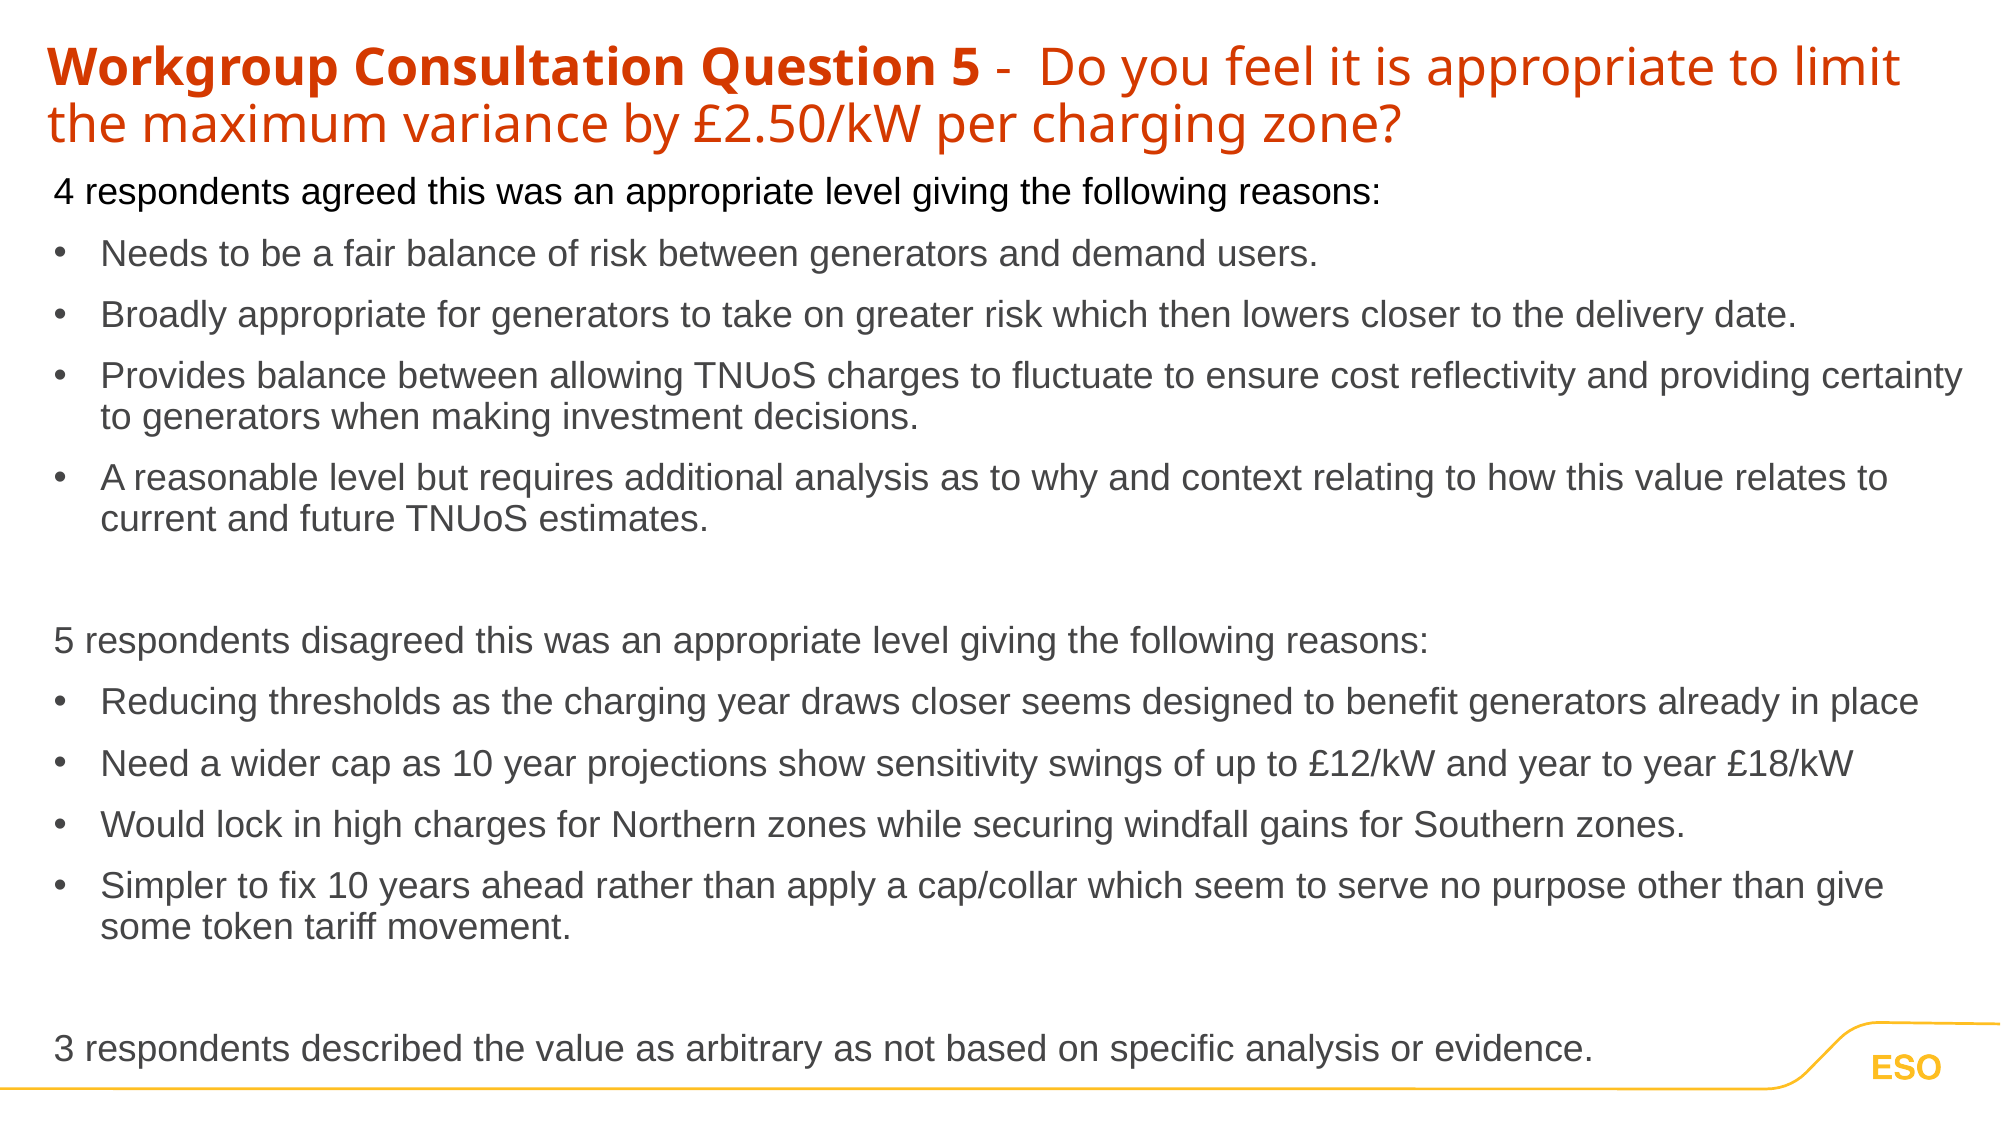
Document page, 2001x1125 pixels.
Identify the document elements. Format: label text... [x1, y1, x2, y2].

title Workgroup Consultation Question 5 - Do you feel it is appropriate to limit the maximum variance by £2.50/kW per charging zone? [33, 33, 1934, 166]
list 4 respondents agreed this was an appropriate level giving the following reasons: Needs to be a fair balance of risk between generators and demand users. Broadly appropriate for generators to take on greater risk which then lowers closer to the delivery date. Provides balance between allowing TNUoS charges to fluctuate to ensure cost reflectivity and providing certainty to generators when making investment decisions. A reasonable level but requires additional analysis as to why and context relating to how this value relates to current and future TNUoS estimates. 5 respondents disagreed this was an appropriate level giving the following reasons: Reducing thresholds as the charging year draws closer seems designed to benefit generators already in place Need a wider cap as 10 year projections show sensitivity swings of up to £12/kW and year to year £18/kW Would lock in high charges for Northern zones while securing windfall gains for Southern zones. Simpler to fix 10 years ahead rather than apply a cap/collar which seem to serve no purpose other than give some token tariff movement. 3 respondents described the value as arbitrary as not based on specific analysis or evidence. [38, 165, 1981, 1092]
